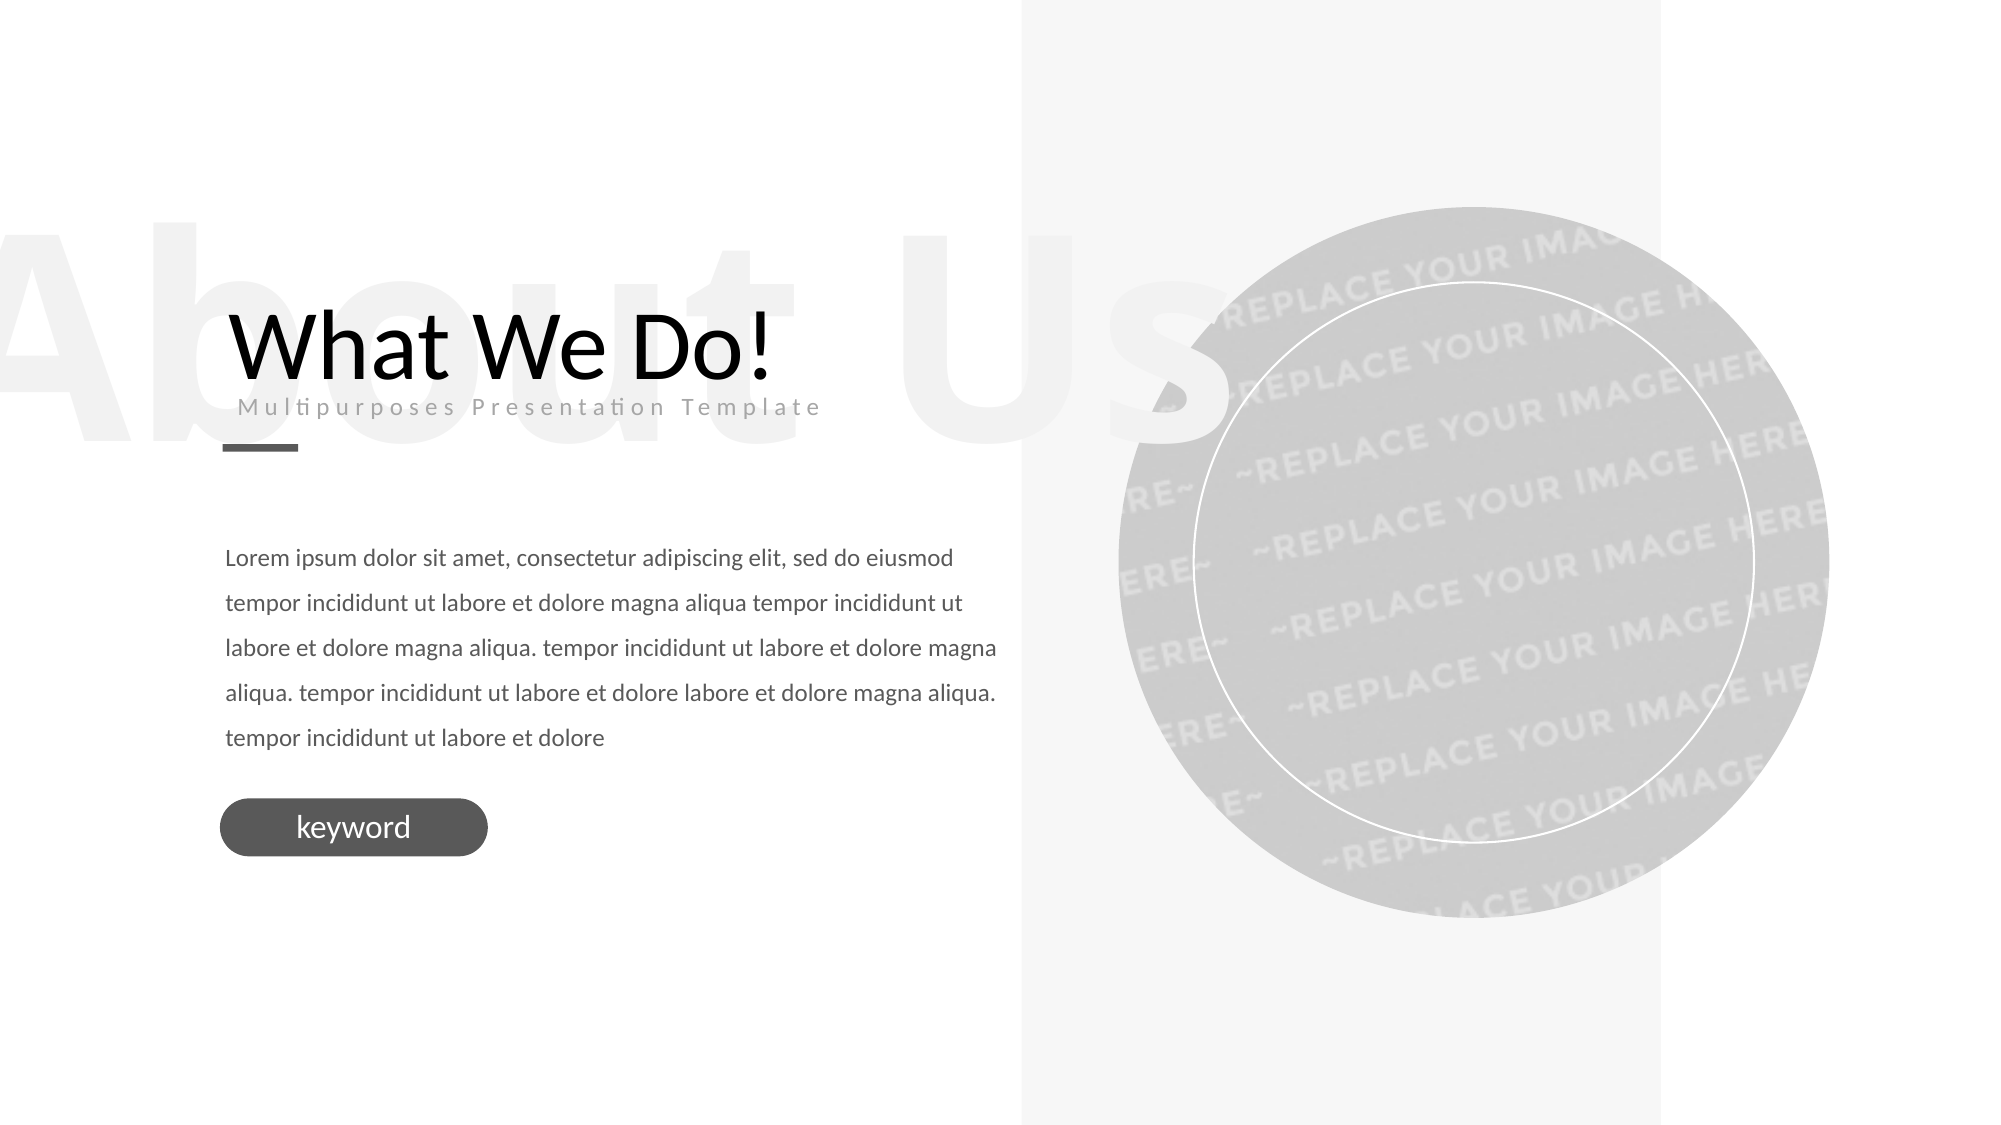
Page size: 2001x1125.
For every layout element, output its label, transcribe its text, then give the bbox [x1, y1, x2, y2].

text_box What We Do! [213, 272, 793, 407]
text_box Multipurposes Presentation Template [222, 383, 836, 428]
text_box Lorem ipsum dolor sit amet, consectetur adipiscing elit, sed do eiusmod tempor incididunt ut labore et dolore magna aliqua tempor incididunt ut labore et dolore magna aliqua. tempor incididunt ut labore et dolore magna aliqua. tempor incididunt ut labore et dolore labore et dolore magna aliqua. tempor incididunt ut labore et dolore [210, 519, 1022, 759]
text_box keyword [281, 798, 427, 853]
text_box [222, 443, 299, 453]
text_box [1192, 281, 1756, 844]
text_box [218, 797, 489, 858]
picture [1118, 207, 1830, 918]
text_box About Us [0, 146, 1256, 506]
